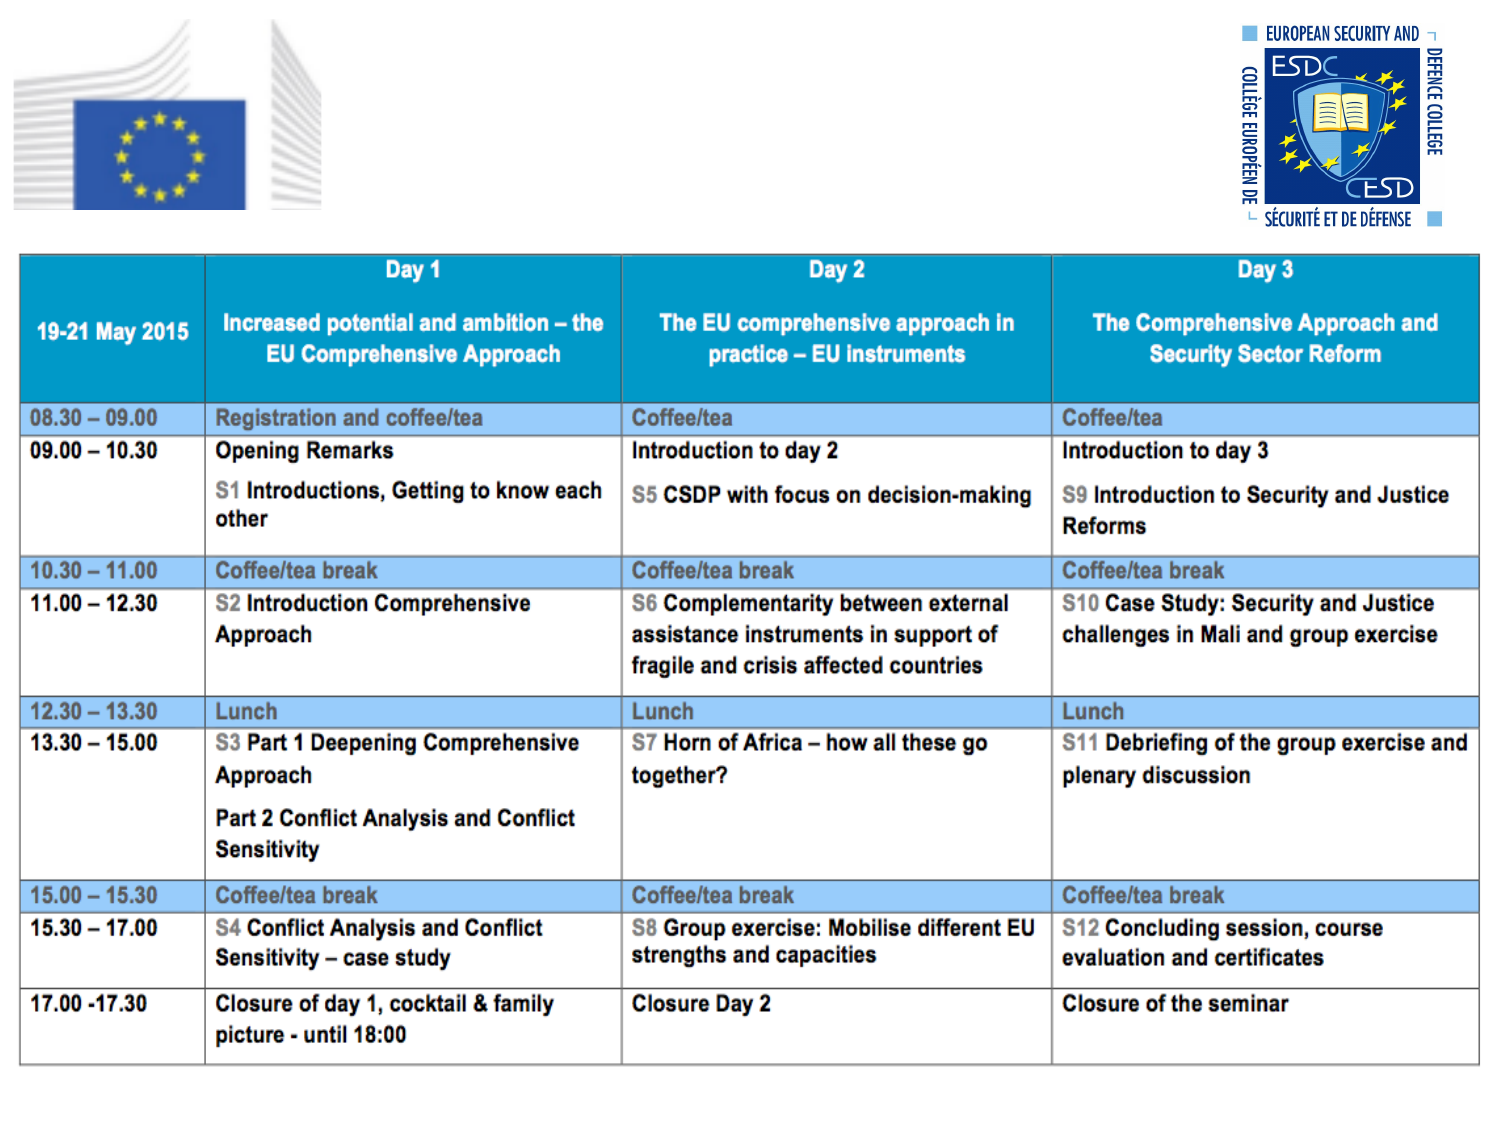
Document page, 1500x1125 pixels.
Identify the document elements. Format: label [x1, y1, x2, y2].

picture [13, 19, 322, 210]
list [13, 180, 1484, 1125]
picture [1239, 23, 1446, 227]
